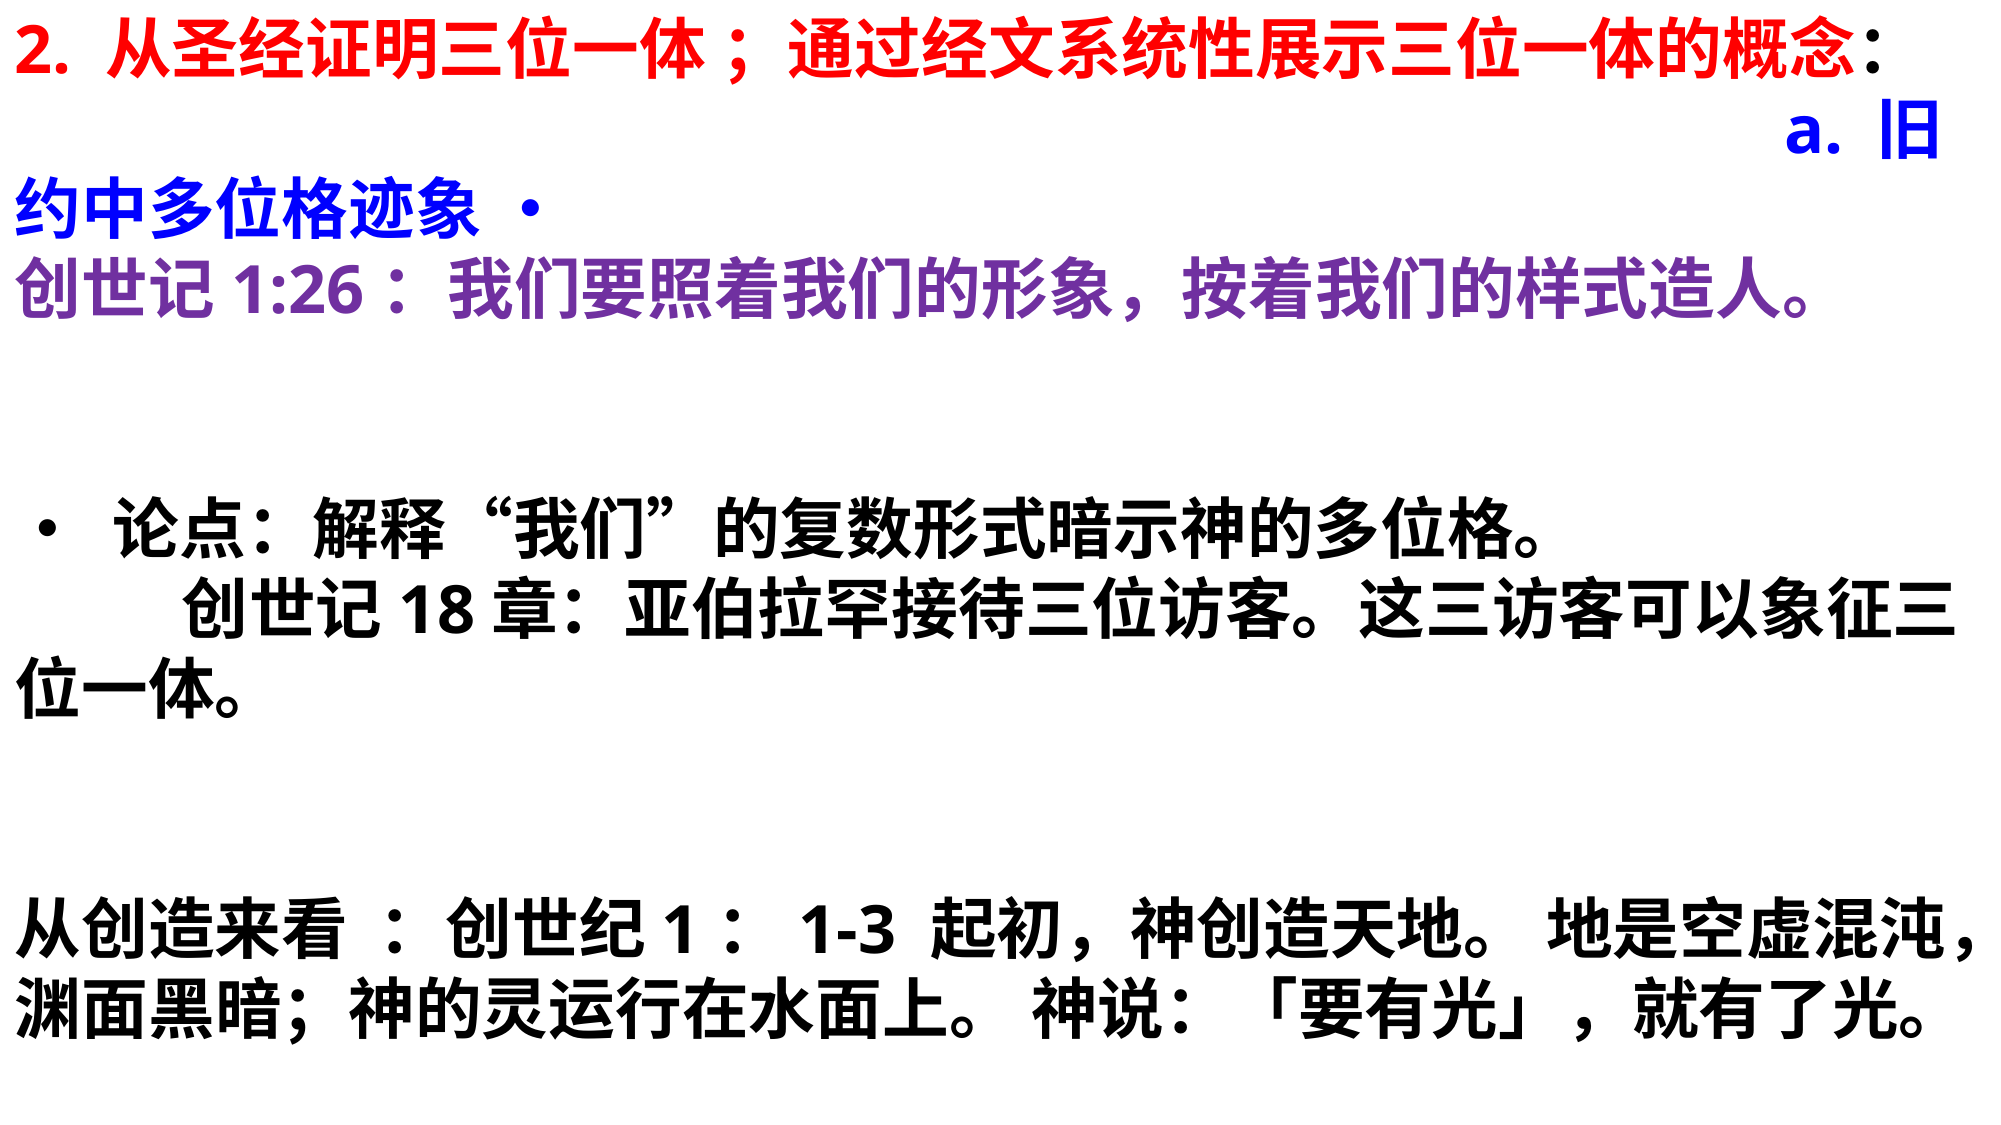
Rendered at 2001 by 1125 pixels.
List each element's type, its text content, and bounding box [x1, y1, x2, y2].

text_box 2. 从圣经证明三位一体 ；通过经文系统性展示三位一体的概念： a. 旧约中多位格迹象 • 创世记1:26：我们要照着我们的形象，按着我们的样式造人。 • 论点：解释“我们”的复数形式暗示神的多位格。 创世记18章：亚伯拉罕接待三位访客。这三访客可以象征三位一体。 从创造来看 ：创世纪1：1-3 起初，神创造天地。 地是空虚混沌，渊面黑暗；神的灵运行在水面上。 神说：「要有光」，就有了光。 这里分别提到，神的灵，神说：=神的道，各有创造的分工 [0, 0, 2000, 1125]
